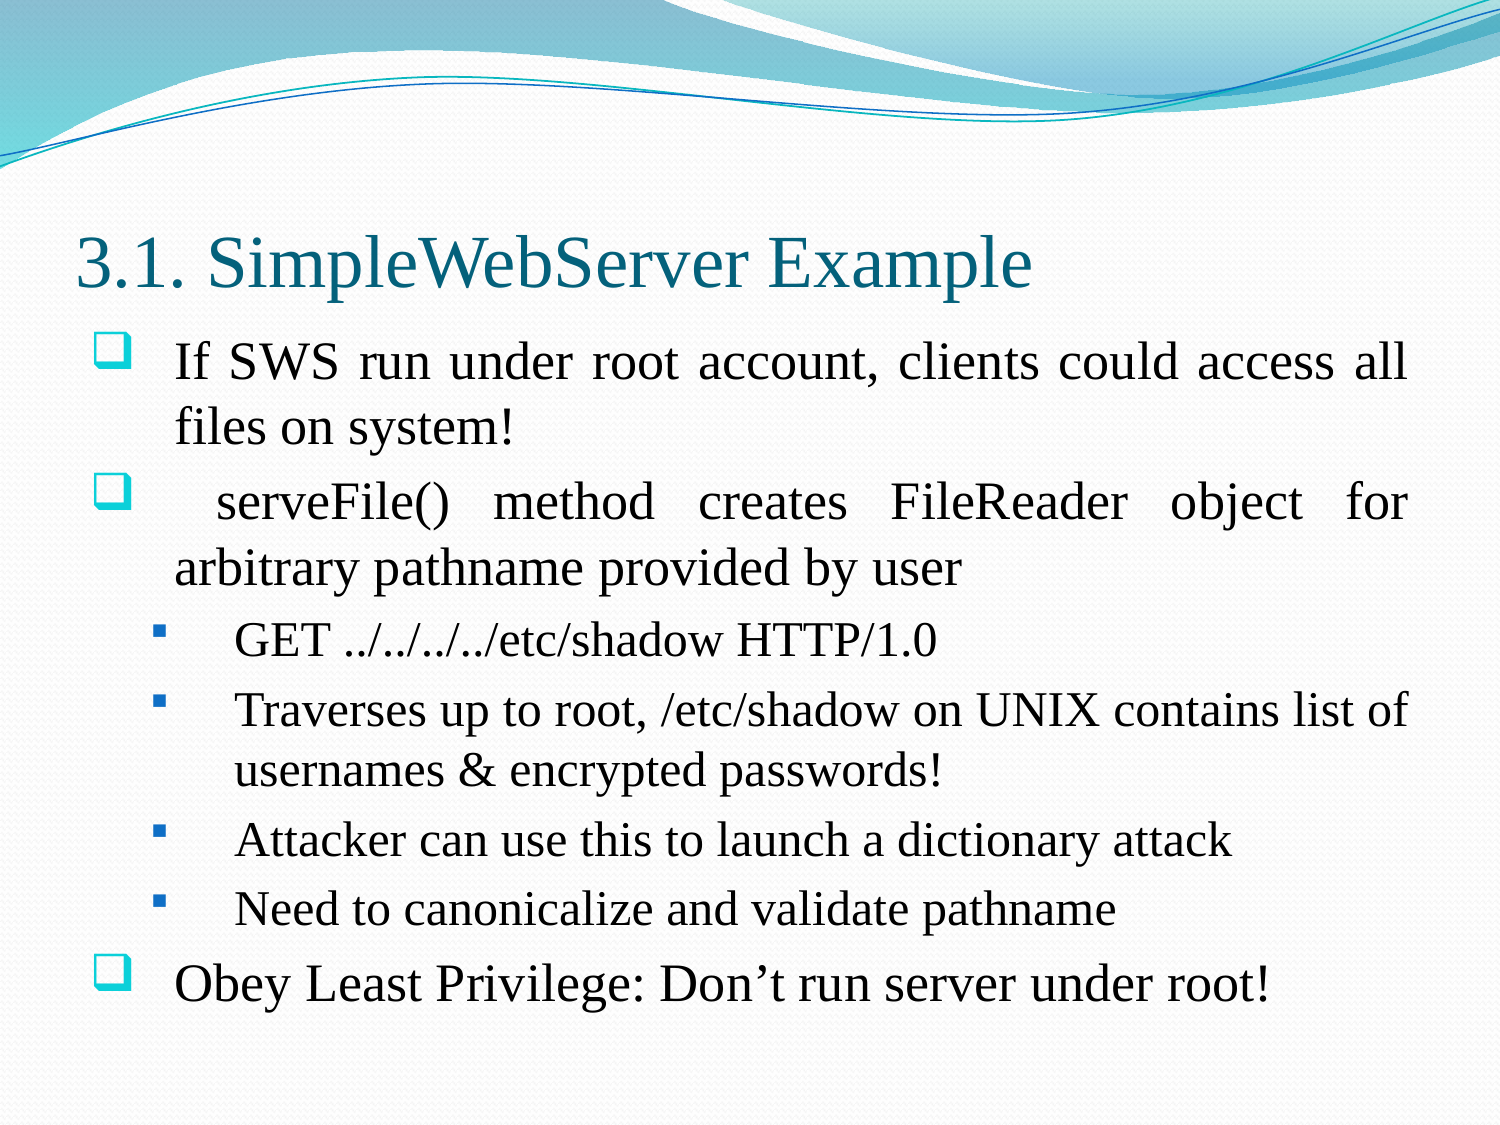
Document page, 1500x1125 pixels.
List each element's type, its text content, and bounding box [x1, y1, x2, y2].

list If SWS run under root account, clients could access all files on system! serveFile() method creates FileReader object for arbitrary pathname provided by user GET ../../../../etc/shadow HTTP/1.0 Traverses up to root, /etc/shadow on UNIX contains list of usernames & encrypted passwords! Attacker can use this to launch a dictionary attack Need to canonicalize and validate pathname Obey Least Privilege: Don’t run server under root! [75, 317, 1425, 1038]
title 3.1. SimpleWebServer Example [75, 115, 1425, 303]
